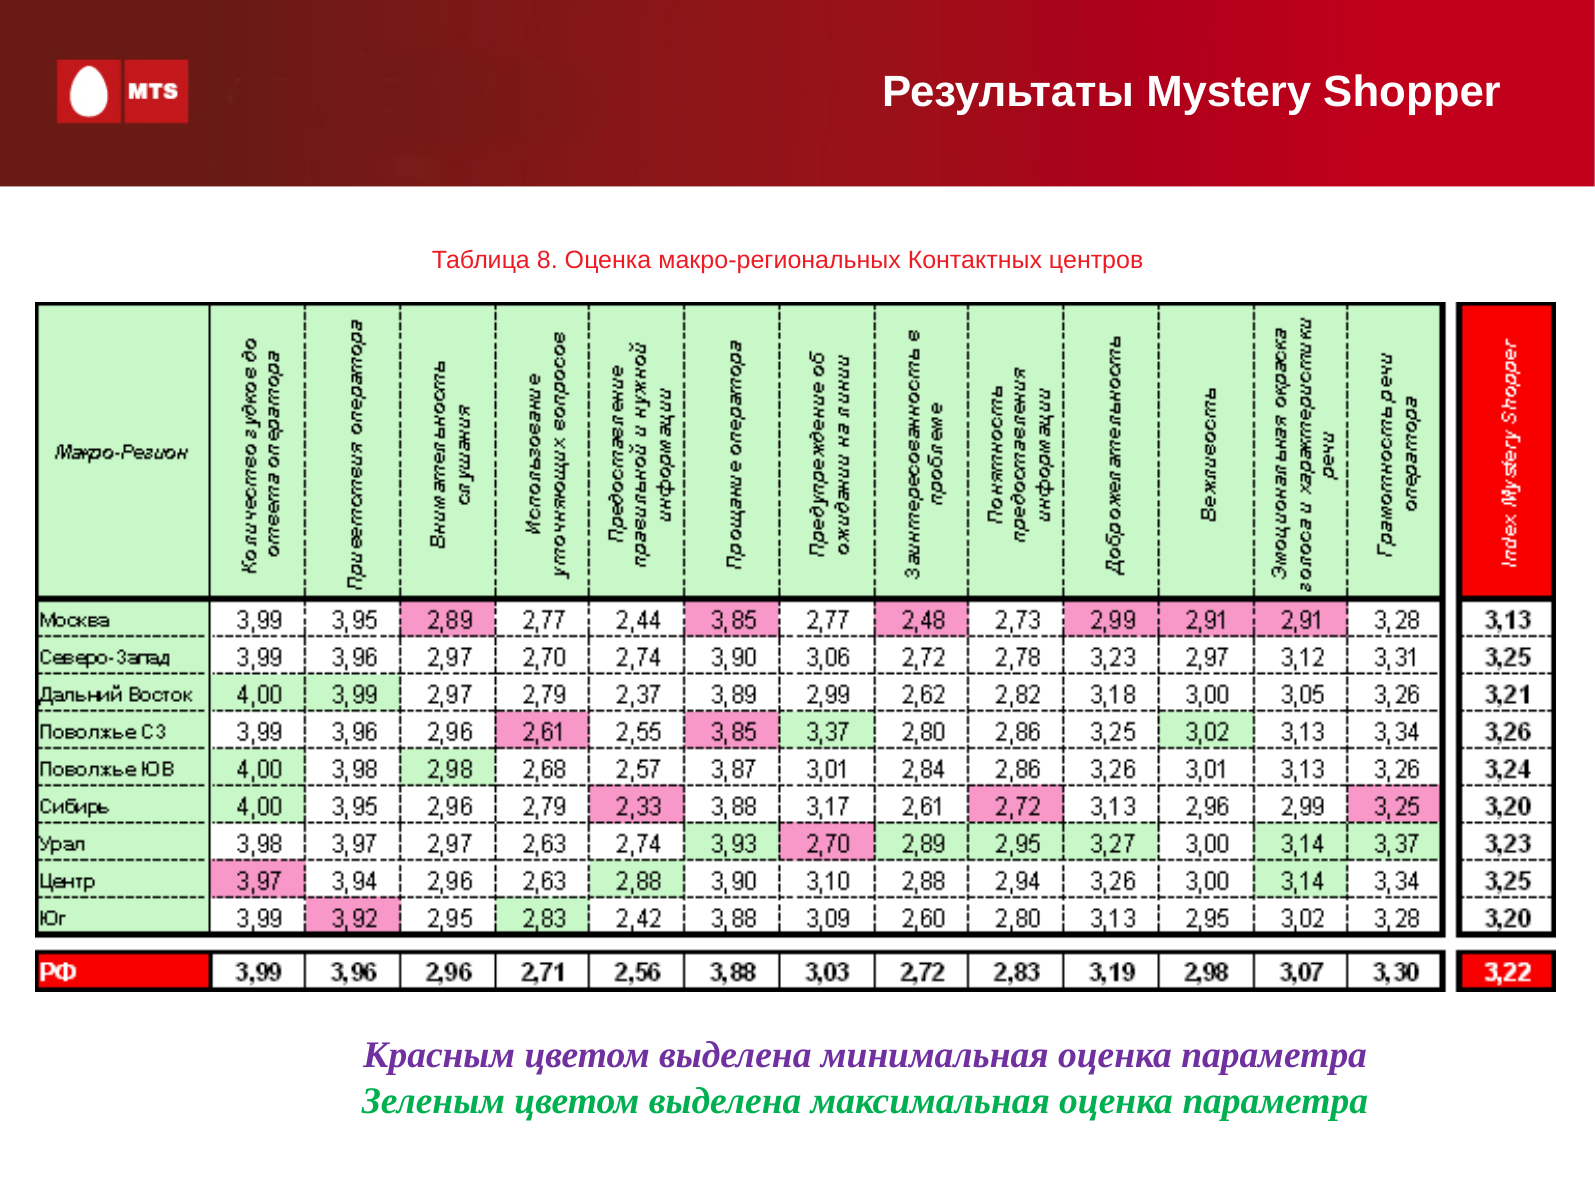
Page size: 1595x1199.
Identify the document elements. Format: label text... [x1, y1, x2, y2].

picture [0, 0, 1595, 1199]
text_box Таблица 8. Оценка макро-региональных Контактных центров [416, 220, 1160, 300]
text_box Красным цветом выделена минимальная оценка параметра Зеленым цветом выделена максимальная оценка параметра [261, 1021, 1392, 1128]
text_box Результаты Mystery Shopper [235, 62, 1501, 123]
